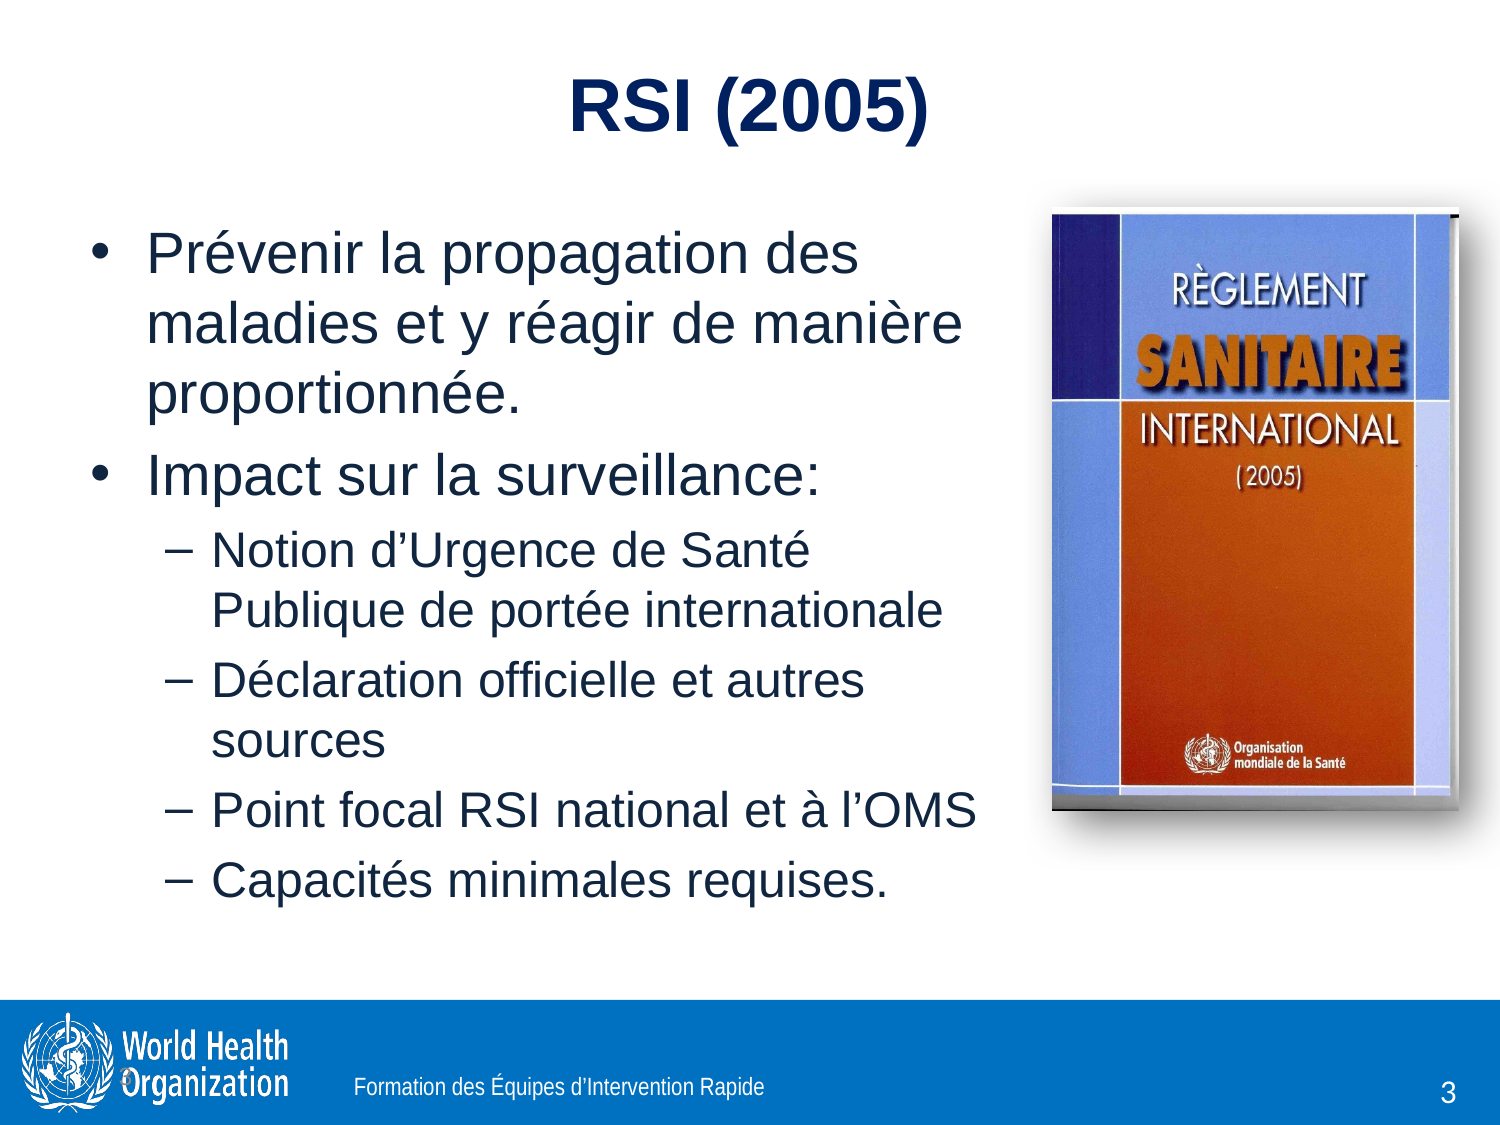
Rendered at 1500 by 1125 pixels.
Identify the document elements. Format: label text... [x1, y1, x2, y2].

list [1052, 207, 1459, 811]
picture [21, 1012, 288, 1113]
list Prévenir la propagation des maladies et y réagir de manière proportionnée. Impact sur la surveillance: Notion d’Urgence de Santé Publique de portée internationale Déclaration officielle et autres sources Point focal RSI national et à l’OMS Capacités minimales requises. [75, 208, 1010, 988]
slide_number 3 [64, 1045, 148, 1106]
title RSI (2005) [75, 7, 1425, 197]
